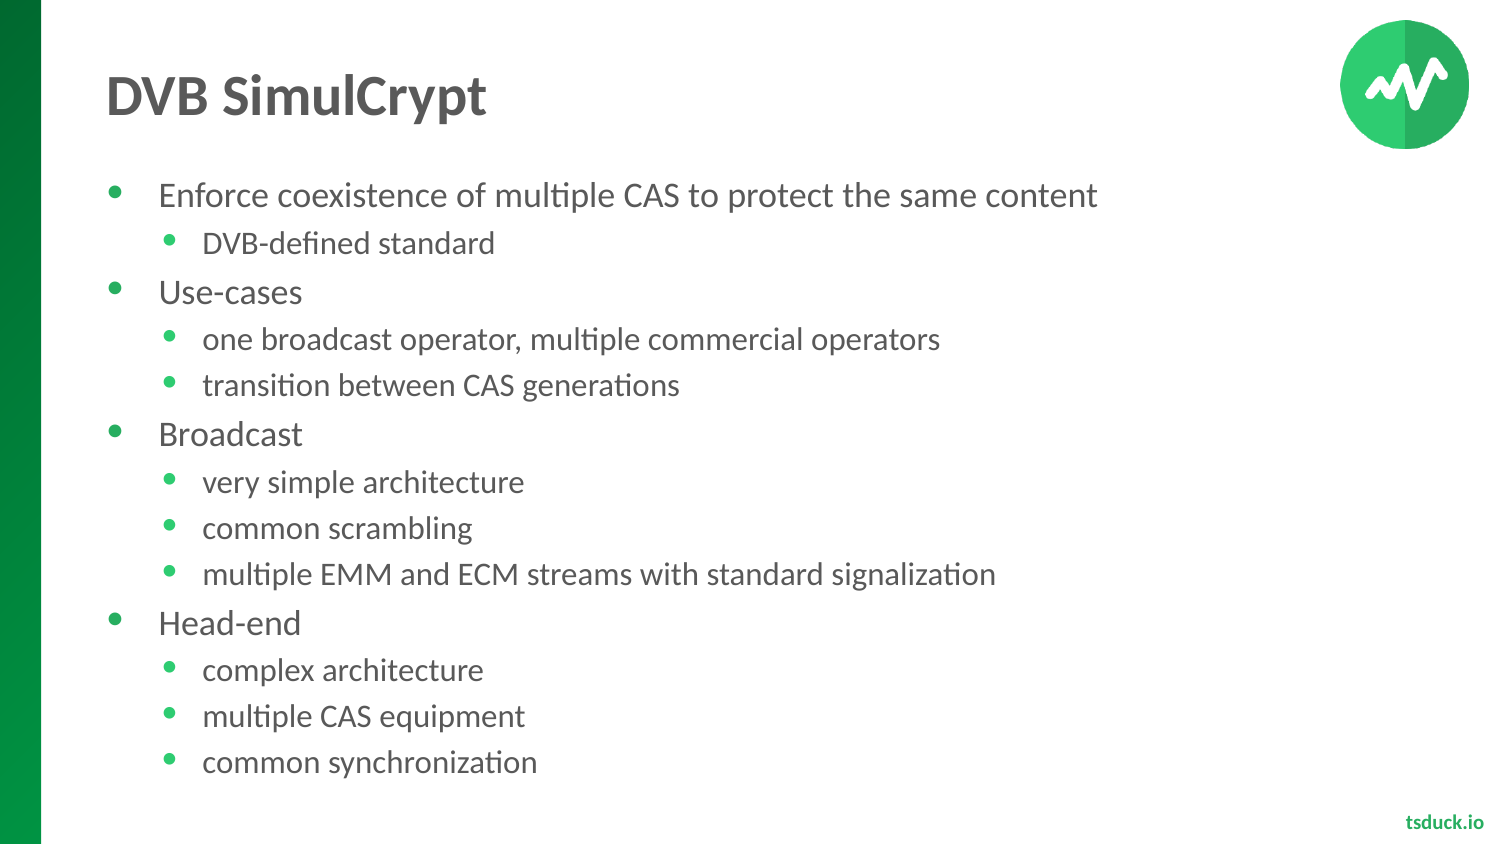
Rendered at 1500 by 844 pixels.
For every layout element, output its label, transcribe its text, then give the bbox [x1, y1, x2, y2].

list Enforce coexistence of multiple CAS to protect the same content DVB-defined standard Use-cases one broadcast operator, multiple commercial operators transition between CAS generations Broadcast very simple architecture common scrambling multiple EMM and ECM streams with standard signalization Head-end complex architecture multiple CAS equipment common synchronization [91, 164, 1454, 789]
picture [1340, 20, 1469, 149]
title DVB SimulCrypt [91, 38, 1333, 146]
